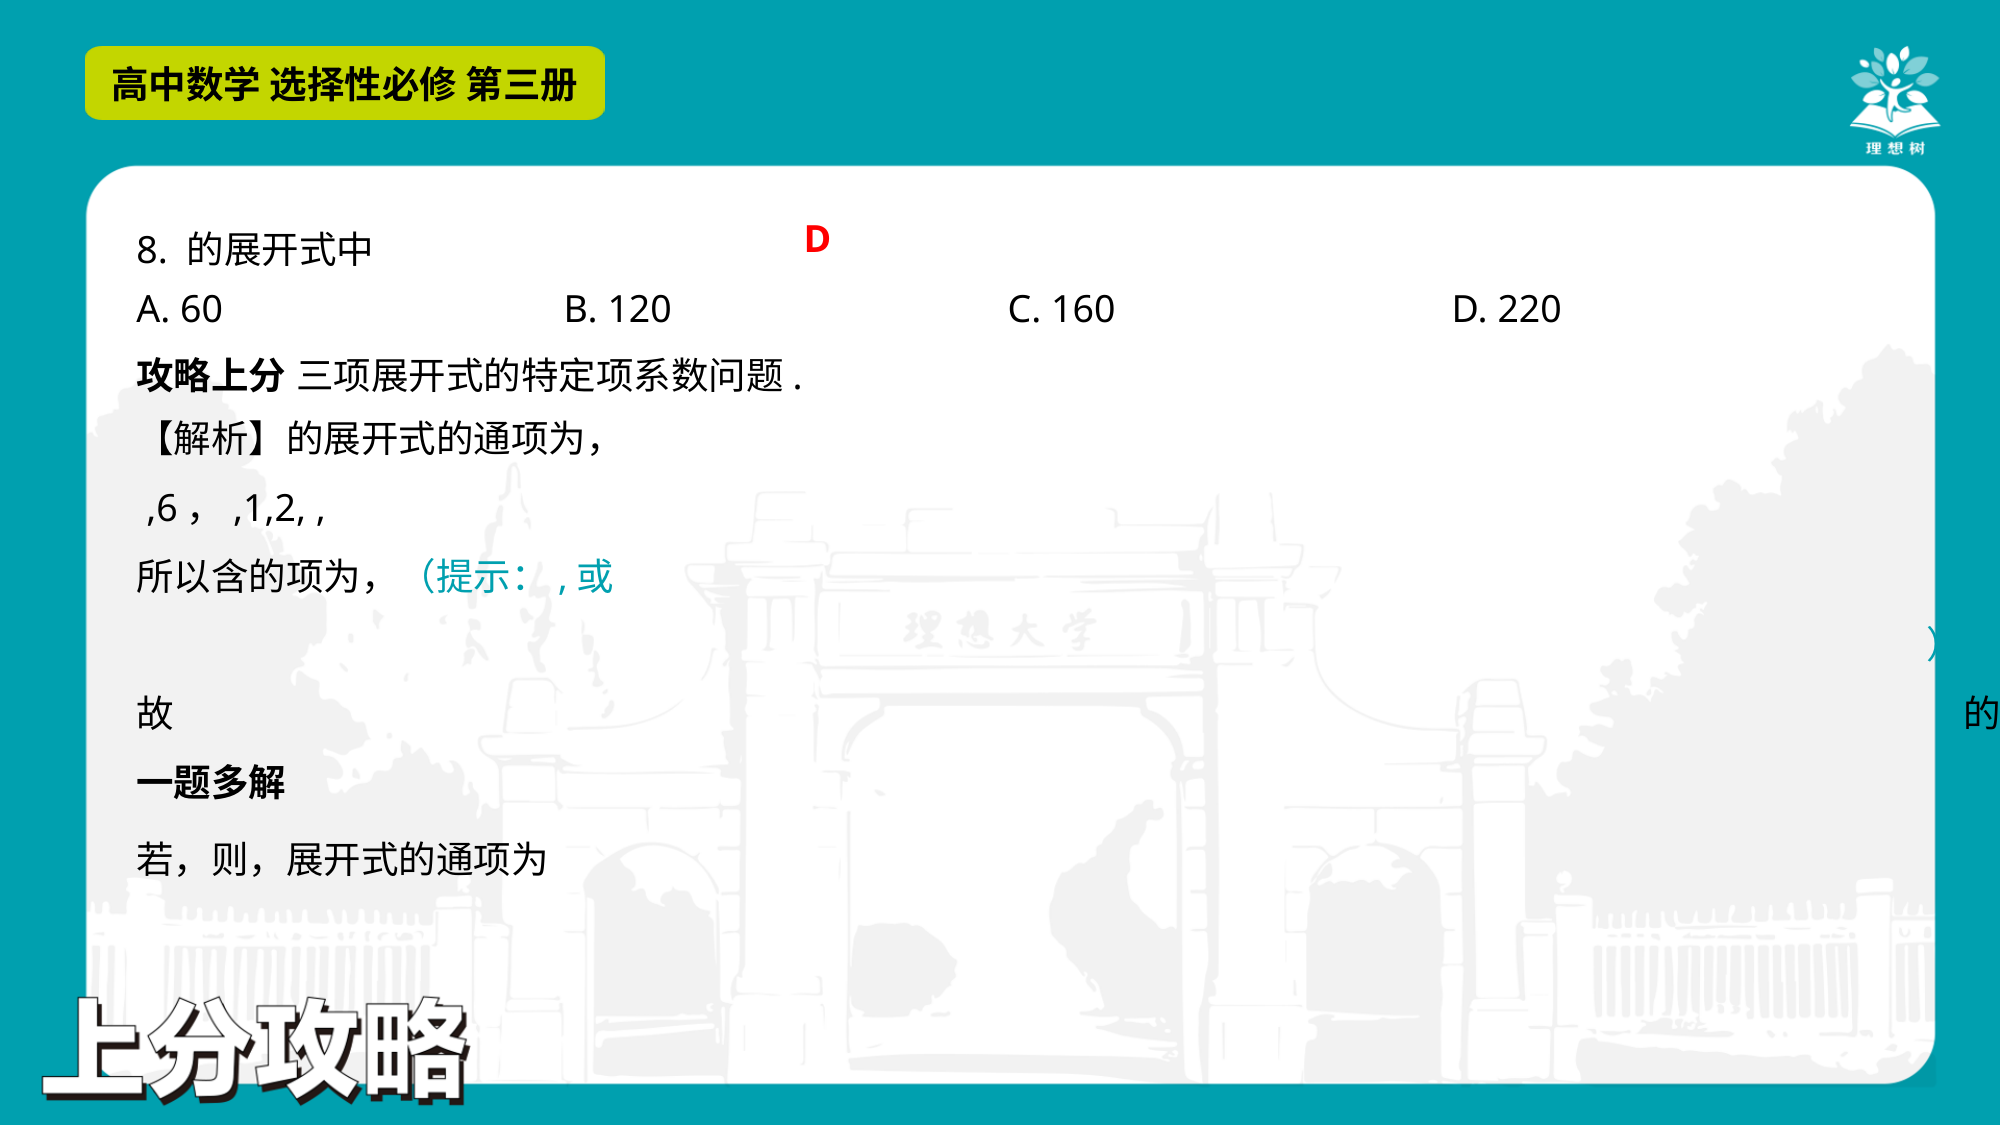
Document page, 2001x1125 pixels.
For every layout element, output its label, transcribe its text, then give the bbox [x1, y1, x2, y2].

text_box 攻略上分 三项展开式的特定项系数问题. [136, 330, 1865, 390]
text_box D [790, 214, 845, 259]
picture [0, 0, 2000, 1125]
text_box A. 60 B. 120 C. 160 D. 220 [136, 263, 1865, 323]
